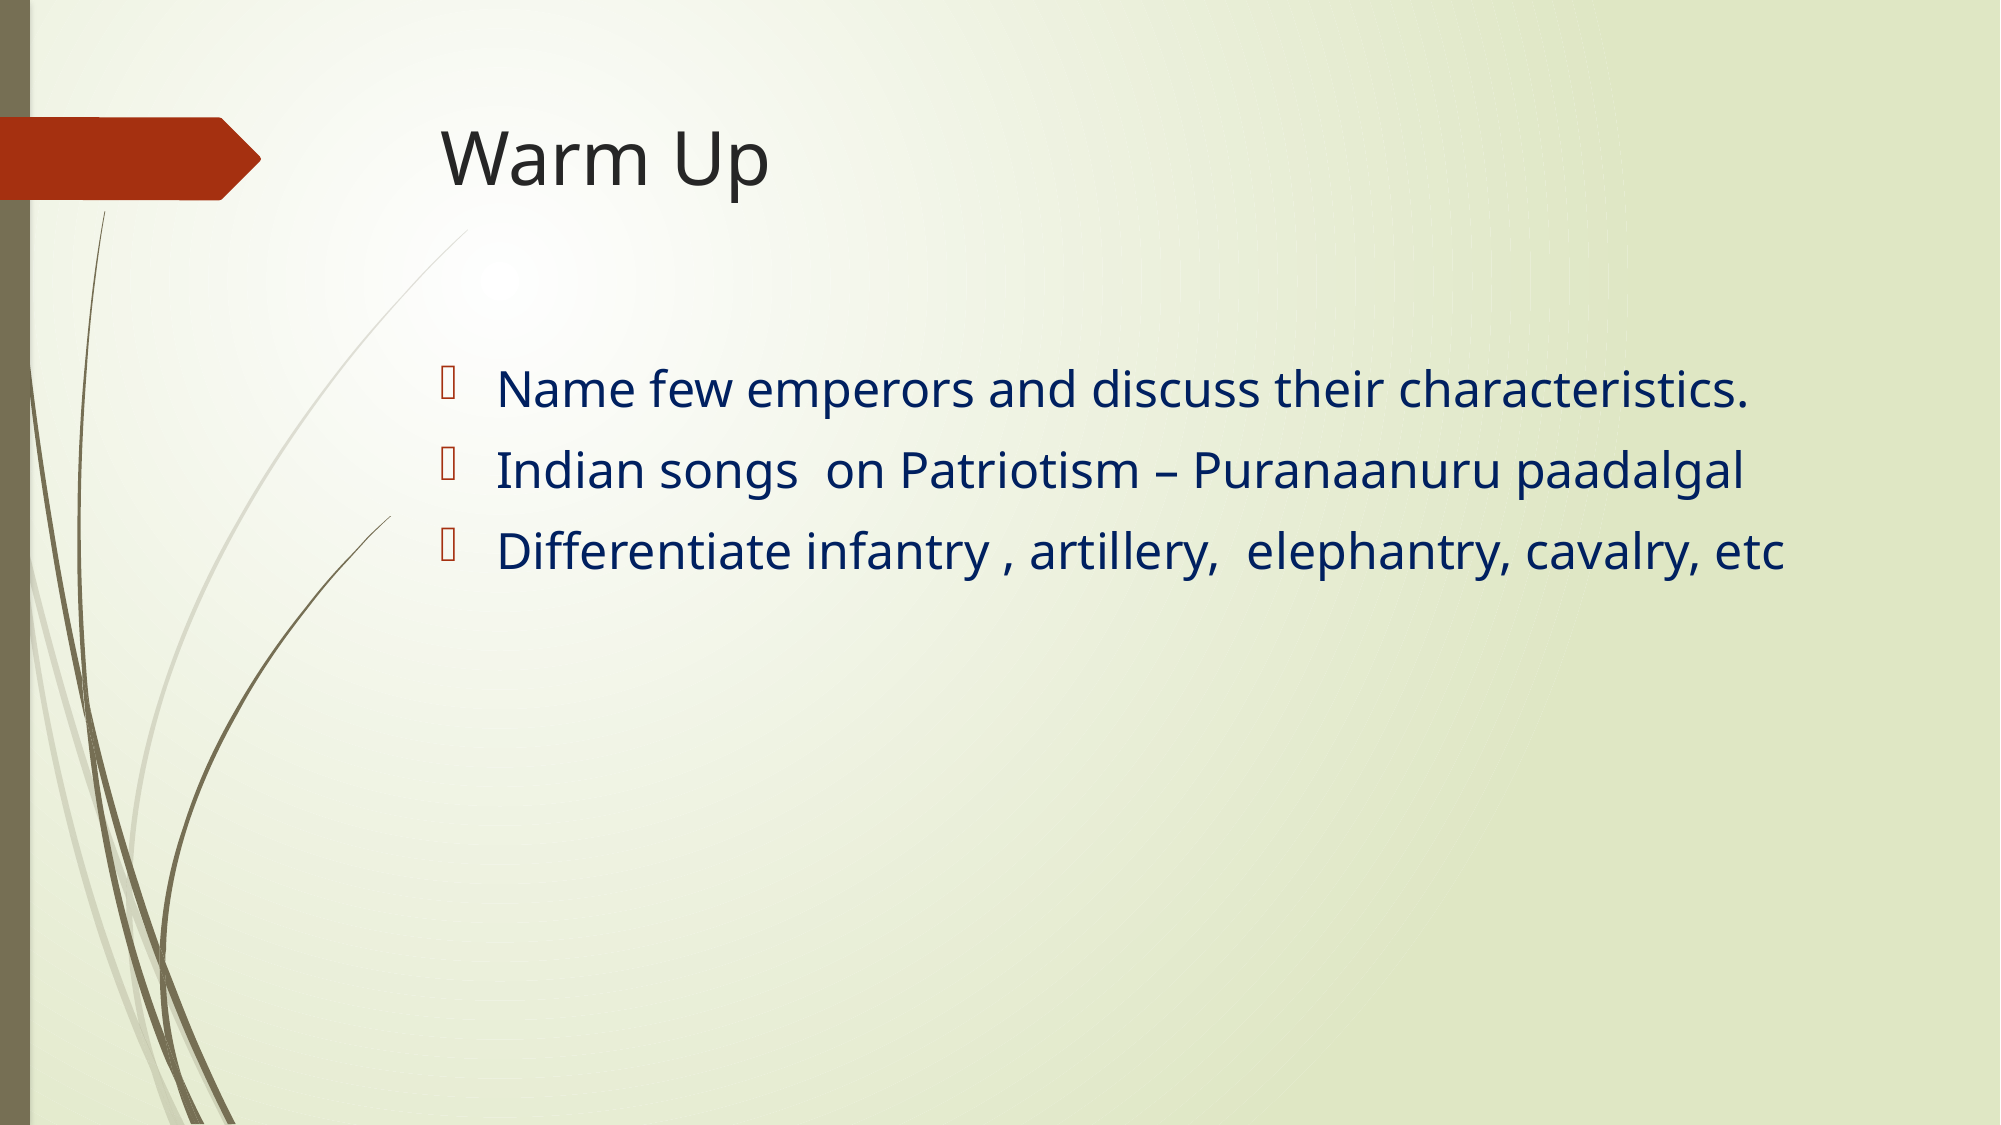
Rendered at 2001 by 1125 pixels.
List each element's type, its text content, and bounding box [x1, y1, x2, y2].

title Warm Up [425, 102, 1888, 313]
list Name few emperors and discuss their characteristics. Indian songs on Patriotism – Puranaanuru paadalgal Differentiate infantry , artillery, elephantry, cavalry, etc [424, 350, 1888, 813]
